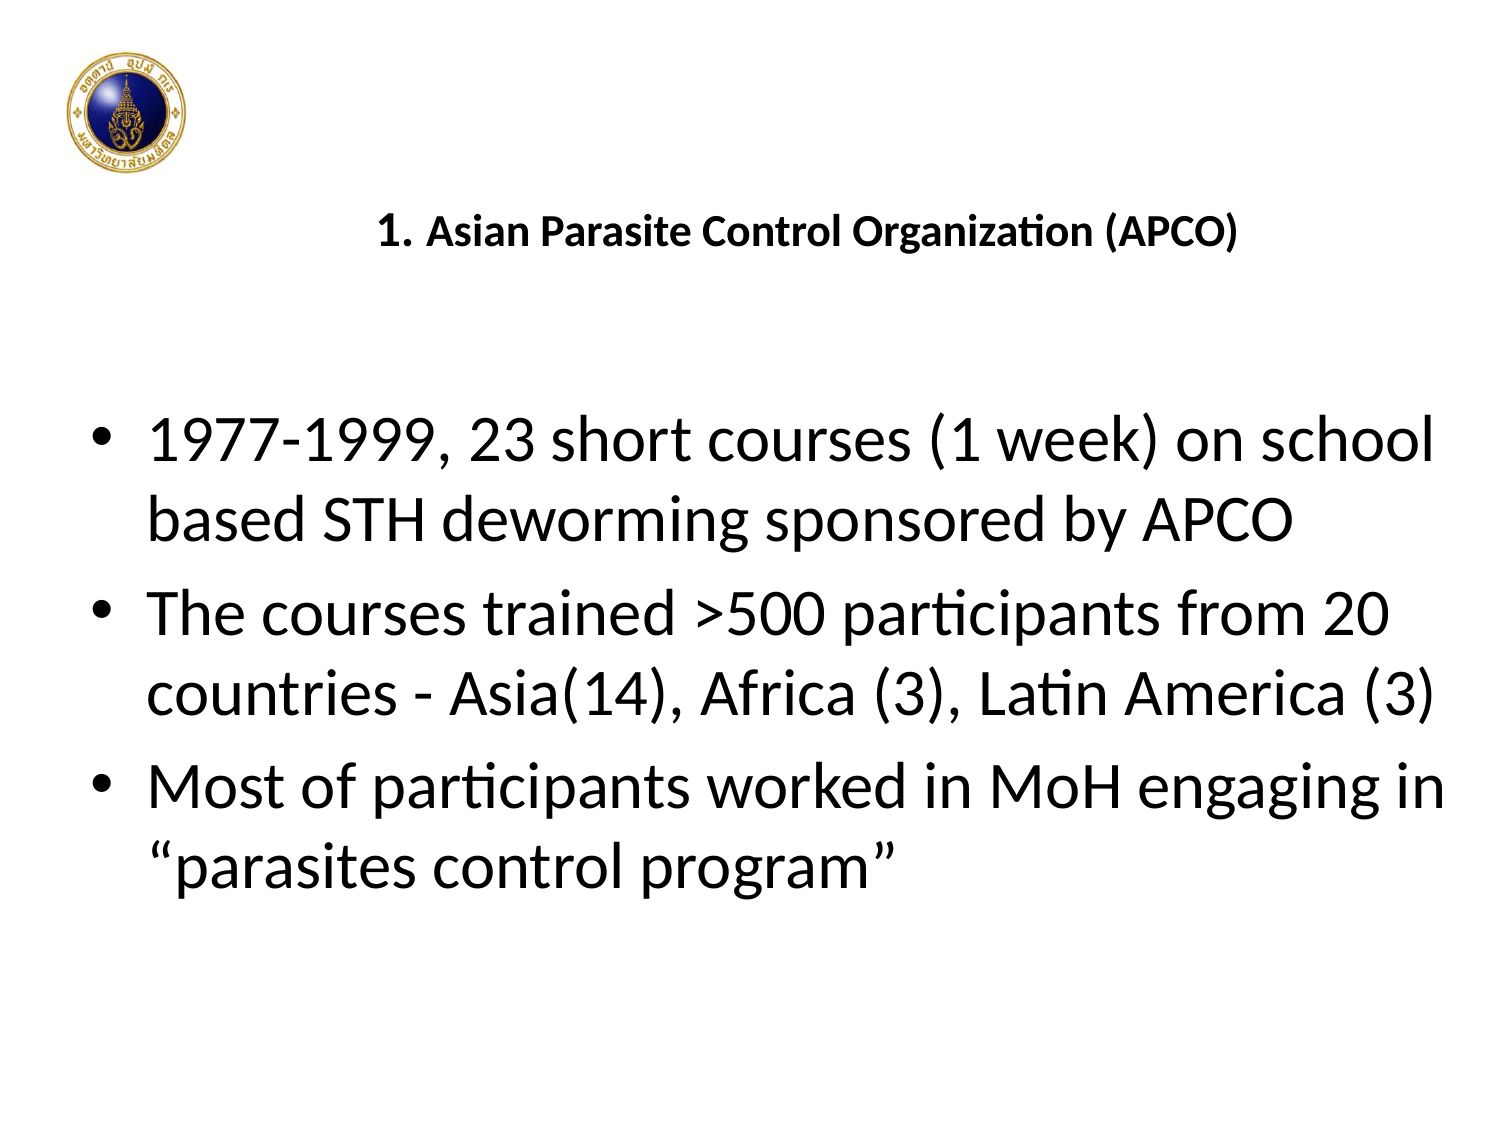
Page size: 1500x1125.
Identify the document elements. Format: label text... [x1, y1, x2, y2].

title 1. Asian Parasite Control Organization (APCO) [200, 187, 1425, 325]
list 1977-1999, 23 short courses (1 week) on school based STH deworming sponsored by APCO The courses trained >500 participants from 20 countries - Asia(14), Africa (3), Latin America (3) Most of participants worked in MoH engaging in “parasites control program” [75, 387, 1475, 1005]
picture [64, 49, 188, 176]
